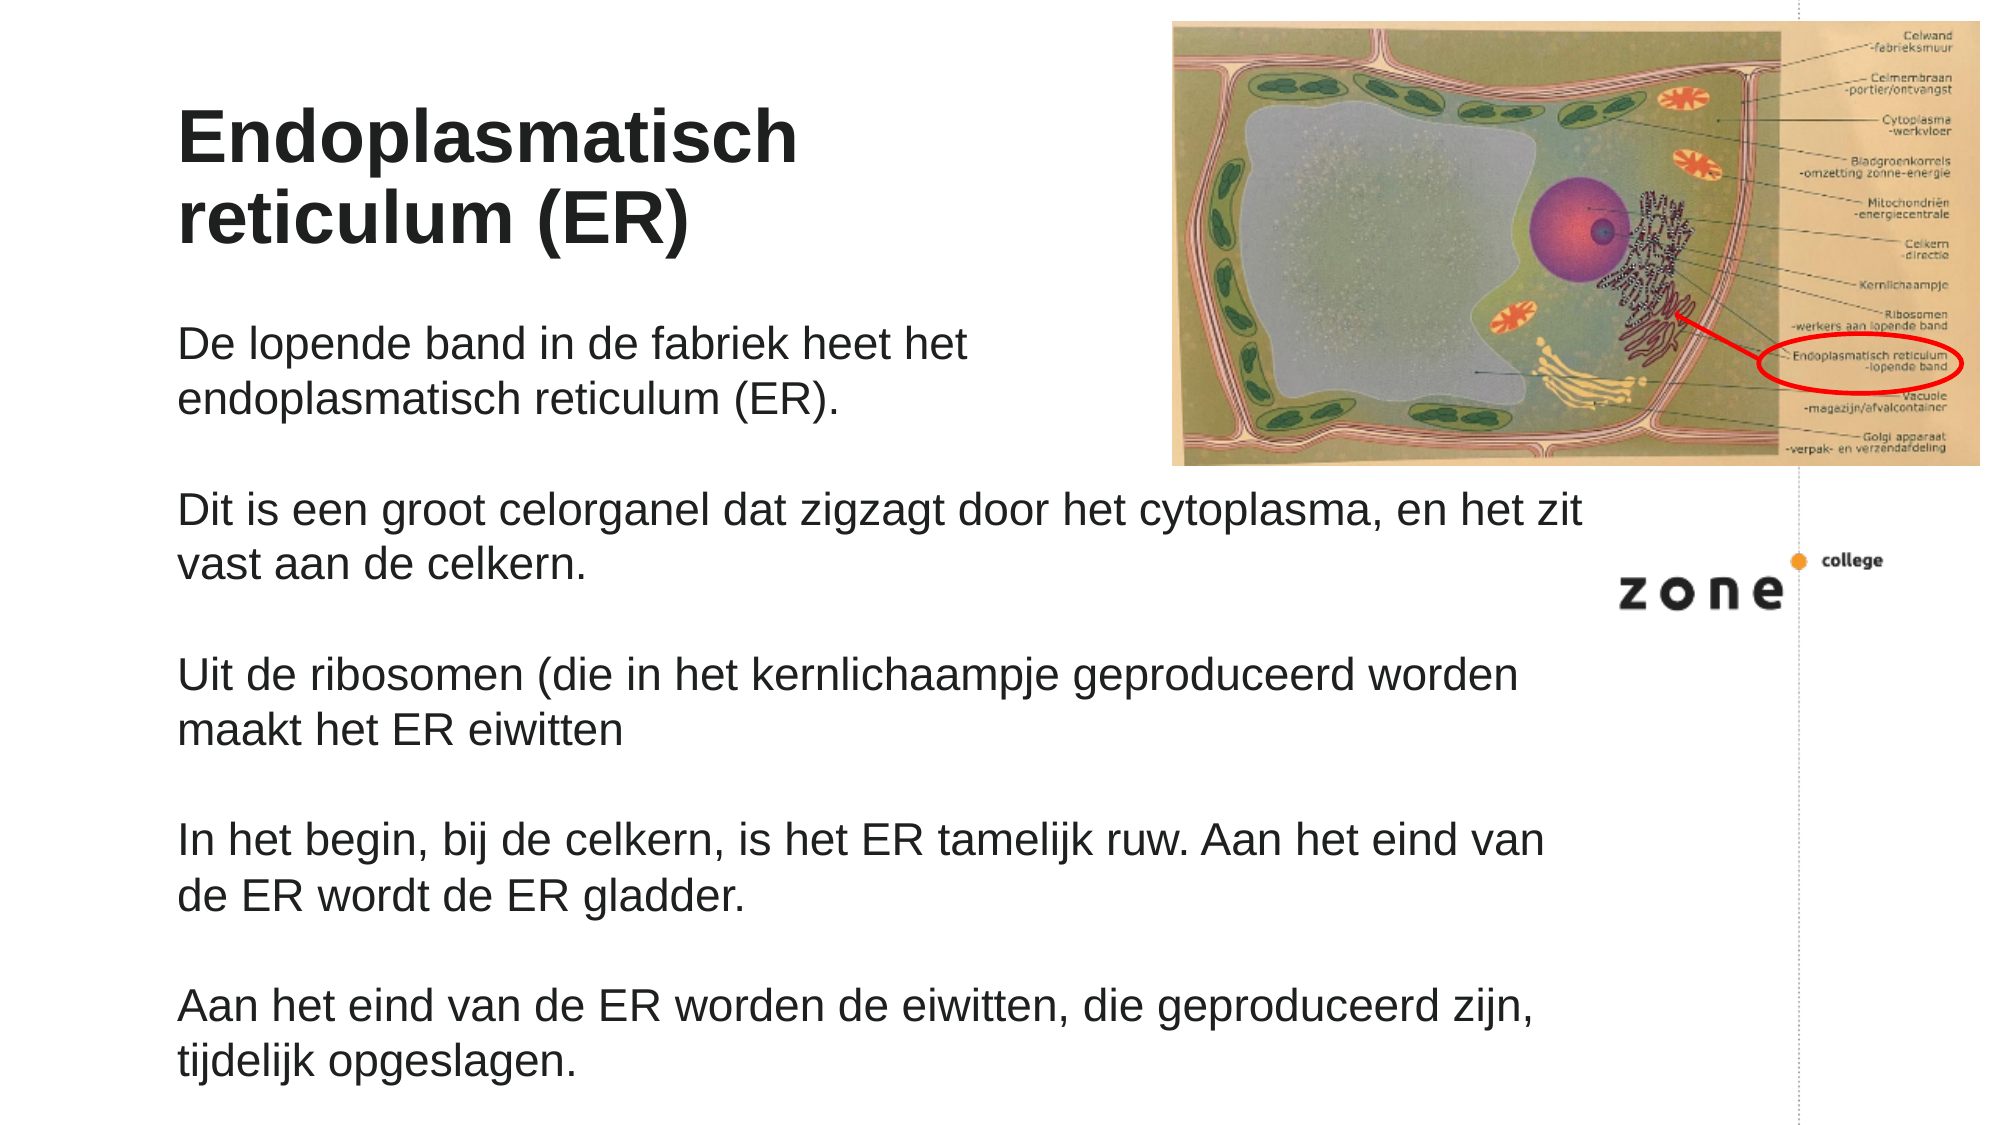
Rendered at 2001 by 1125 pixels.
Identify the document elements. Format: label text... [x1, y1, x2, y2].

list De lopende band in de fabriek heet het endoplasmatisch reticulum (ER). Dit is een groot celorganel dat zigzagt door het cytoplasma, en het zit vast aan de celkern. Uit de ribosomen (die in het kernlichaampje geproduceerd worden maakt het ER eiwitten In het begin, bij de celkern, is het ER tamelijk ruw. Aan het eind van de ER wordt de ER gladder. Aan het eind van de ER worden de eiwitten, die geproduceerd zijn, tijdelijk opgeslagen. [177, 313, 1604, 1091]
title Endoplasmatisch reticulum (ER) [177, 97, 1172, 261]
picture [1172, 0, 2001, 1125]
